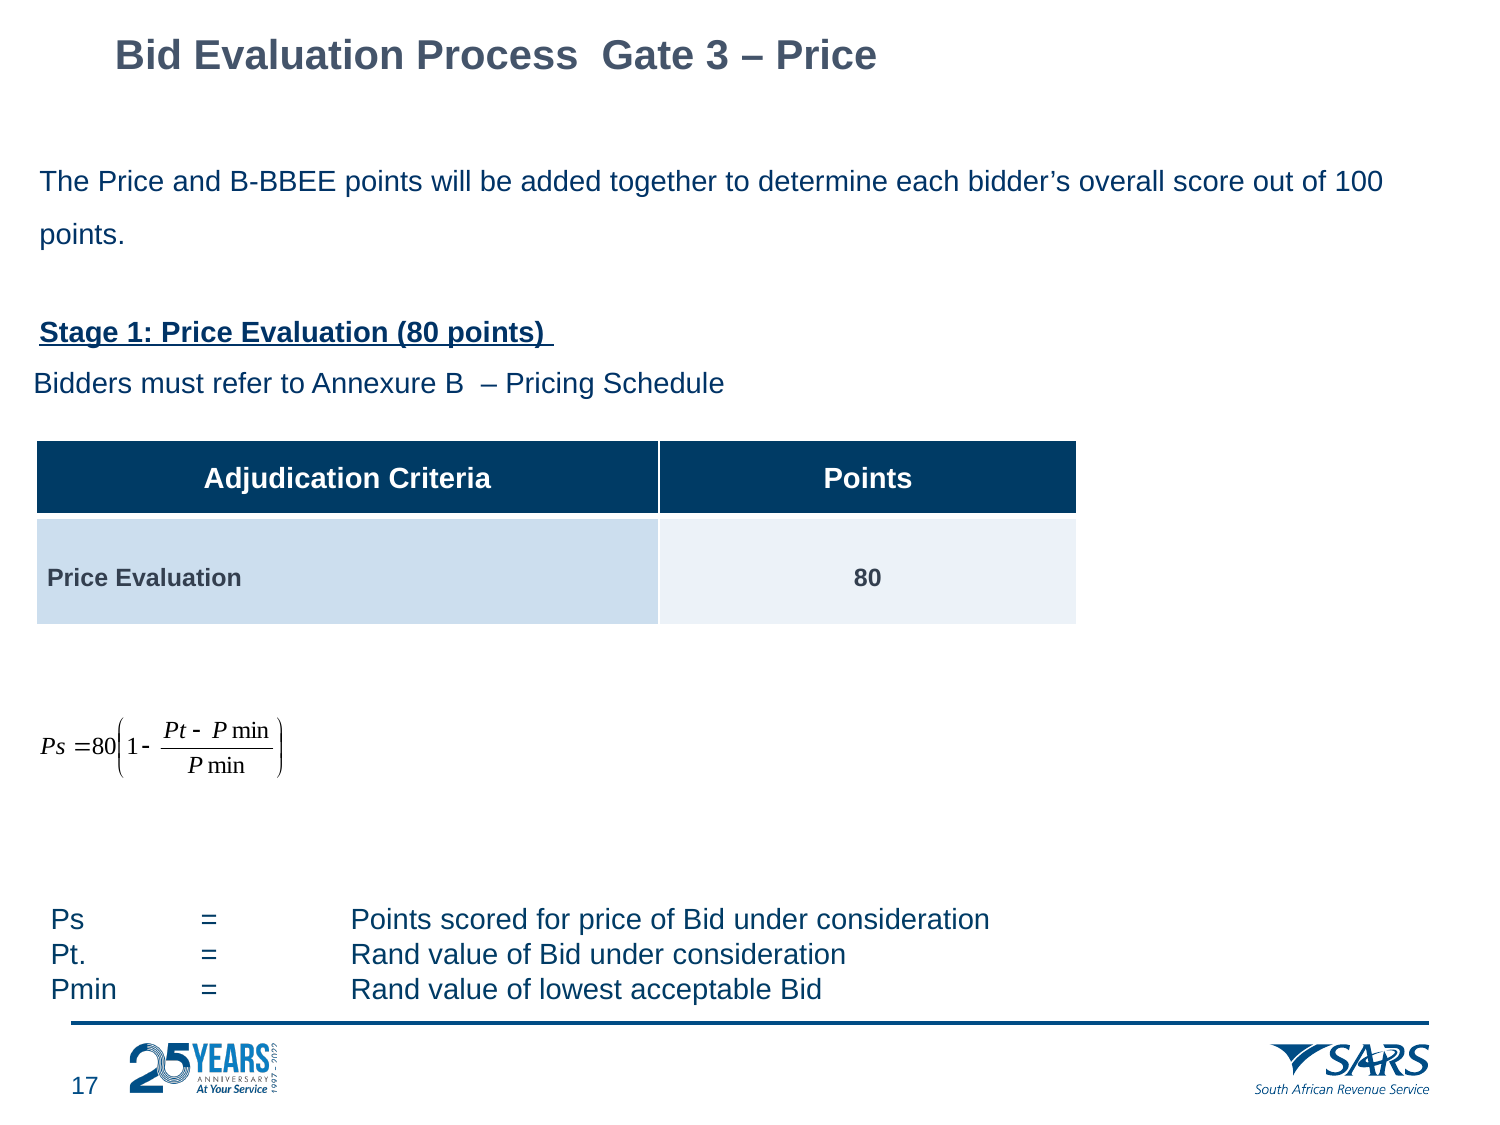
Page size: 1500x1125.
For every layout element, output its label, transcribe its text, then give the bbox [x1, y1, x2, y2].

slide_number 16 [56, 1054, 394, 1115]
text_box The Price and B-BBEE points will be added together to determine each bidder’s overall score out of 100 points. [24, 137, 1435, 281]
text_box Ps = Points scored for price of Bid under consideration Pt. = Rand value of Bid under consideration Pmin = Rand value of lowest acceptable Bid [35, 892, 1268, 1013]
text_box Stage 1: Price Evaluation (80 points) [24, 281, 1476, 357]
title Bid Evaluation Process Gate 3 – Price [55, 28, 1350, 117]
table_cell 80 [660, 519, 1076, 624]
table_header Points [660, 441, 1076, 513]
table_header Adjudication Criteria [37, 441, 658, 513]
table_cell Price Evaluation [37, 519, 658, 624]
text_box Bidders must refer to Annexure B – Pricing Schedule [18, 357, 1441, 408]
picture [35, 713, 289, 784]
